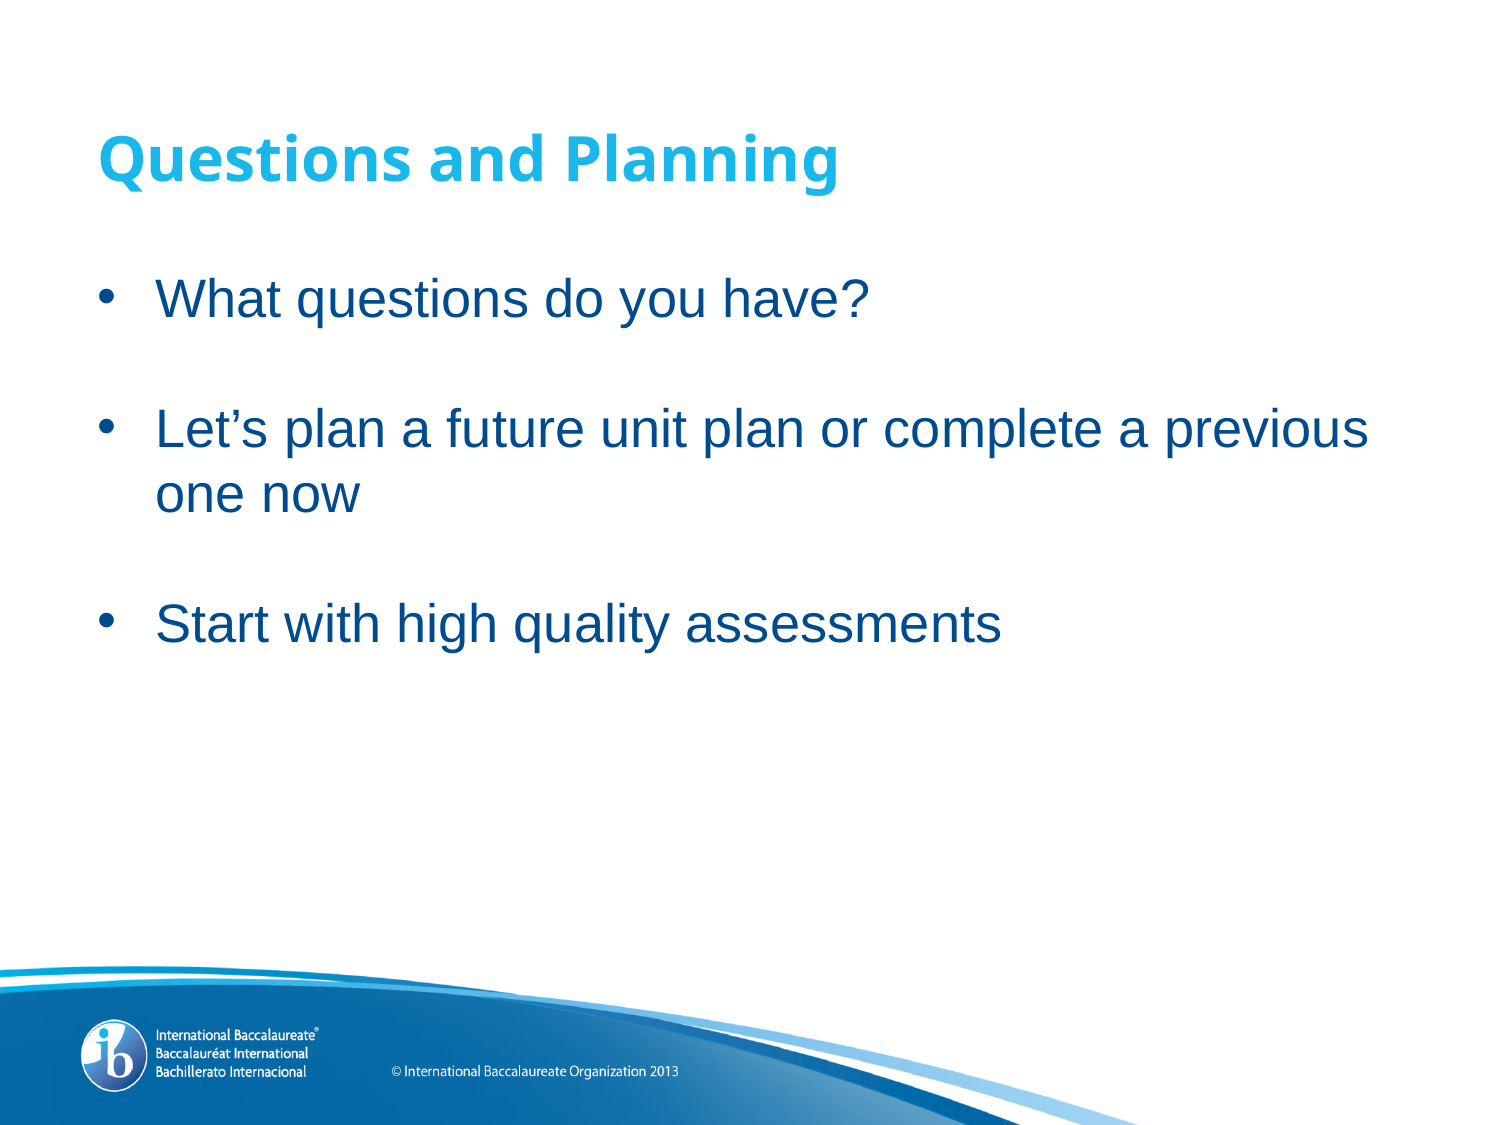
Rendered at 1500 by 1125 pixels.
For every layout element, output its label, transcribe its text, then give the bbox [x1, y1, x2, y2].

list What questions do you have? Let’s plan a future unit plan or complete a previous one now Start with high quality assessments [96, 262, 1408, 939]
title Questions and Planning [96, 97, 1408, 216]
picture [0, 941, 1500, 1125]
